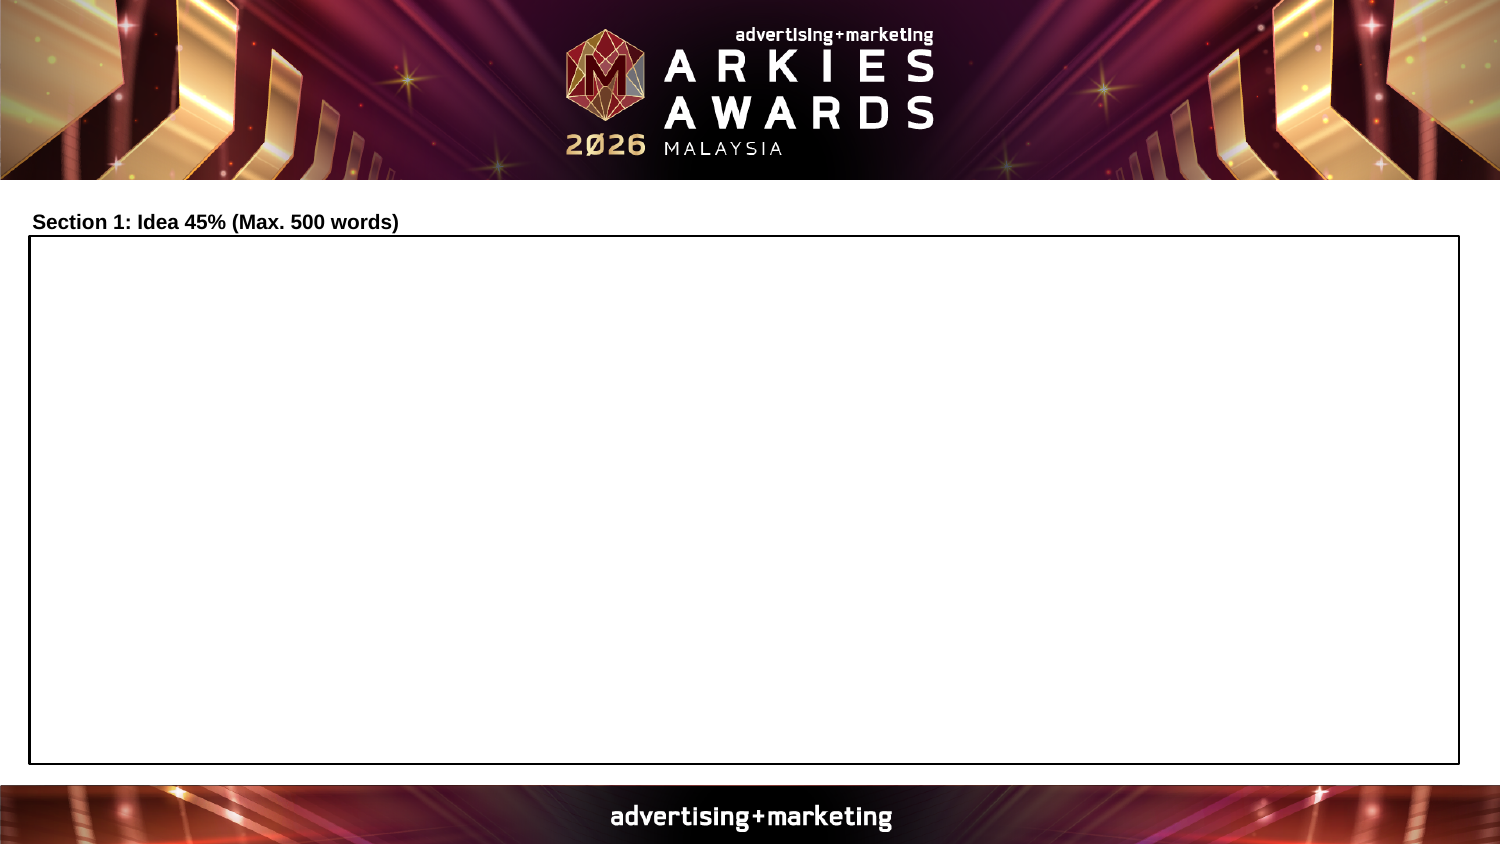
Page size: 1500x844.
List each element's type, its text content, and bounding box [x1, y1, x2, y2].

picture [0, 0, 1500, 844]
text_box Section 1: Idea 45% (Max. 500 words) [17, 201, 863, 241]
text_box [29, 236, 1459, 765]
